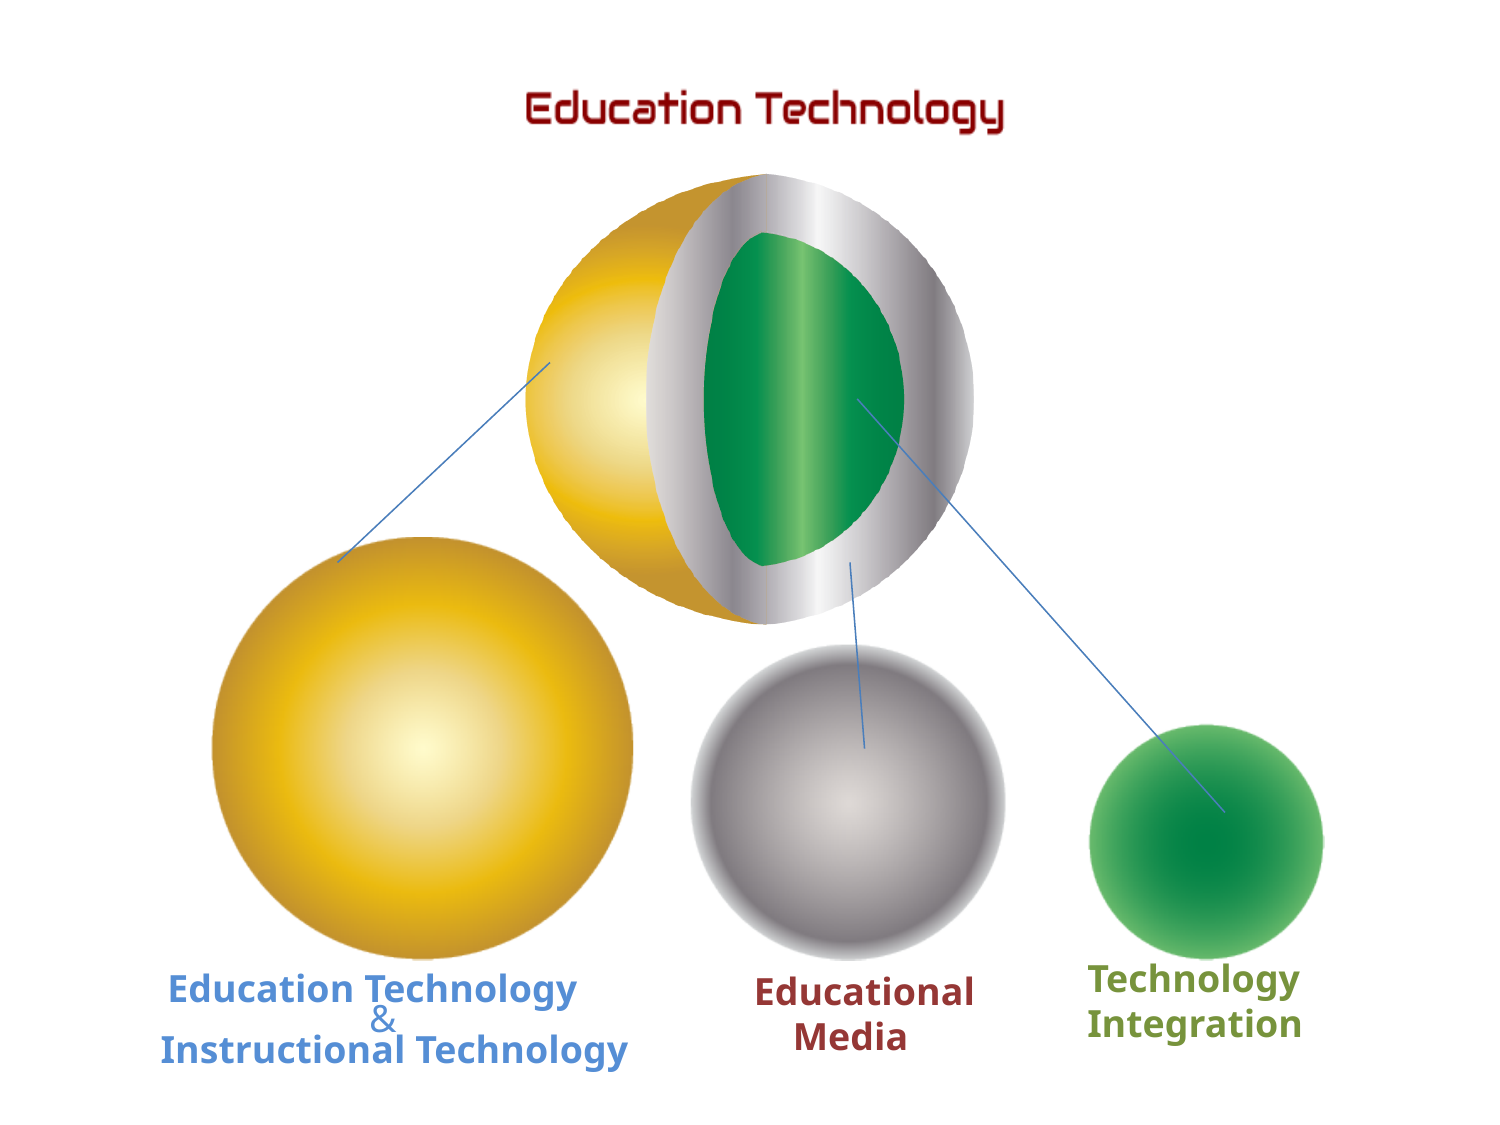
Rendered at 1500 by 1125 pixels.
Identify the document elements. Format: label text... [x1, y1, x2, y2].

text_box & [354, 987, 412, 1048]
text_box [857, 398, 1226, 813]
picture [462, 62, 1101, 145]
text_box Education Technology [152, 957, 593, 1018]
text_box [337, 362, 551, 563]
picture [211, 172, 1326, 961]
text_box Instructional Technology [145, 1018, 644, 1078]
text_box Educational Media [739, 969, 991, 1065]
text_box Technology Integration [1072, 969, 1319, 1053]
